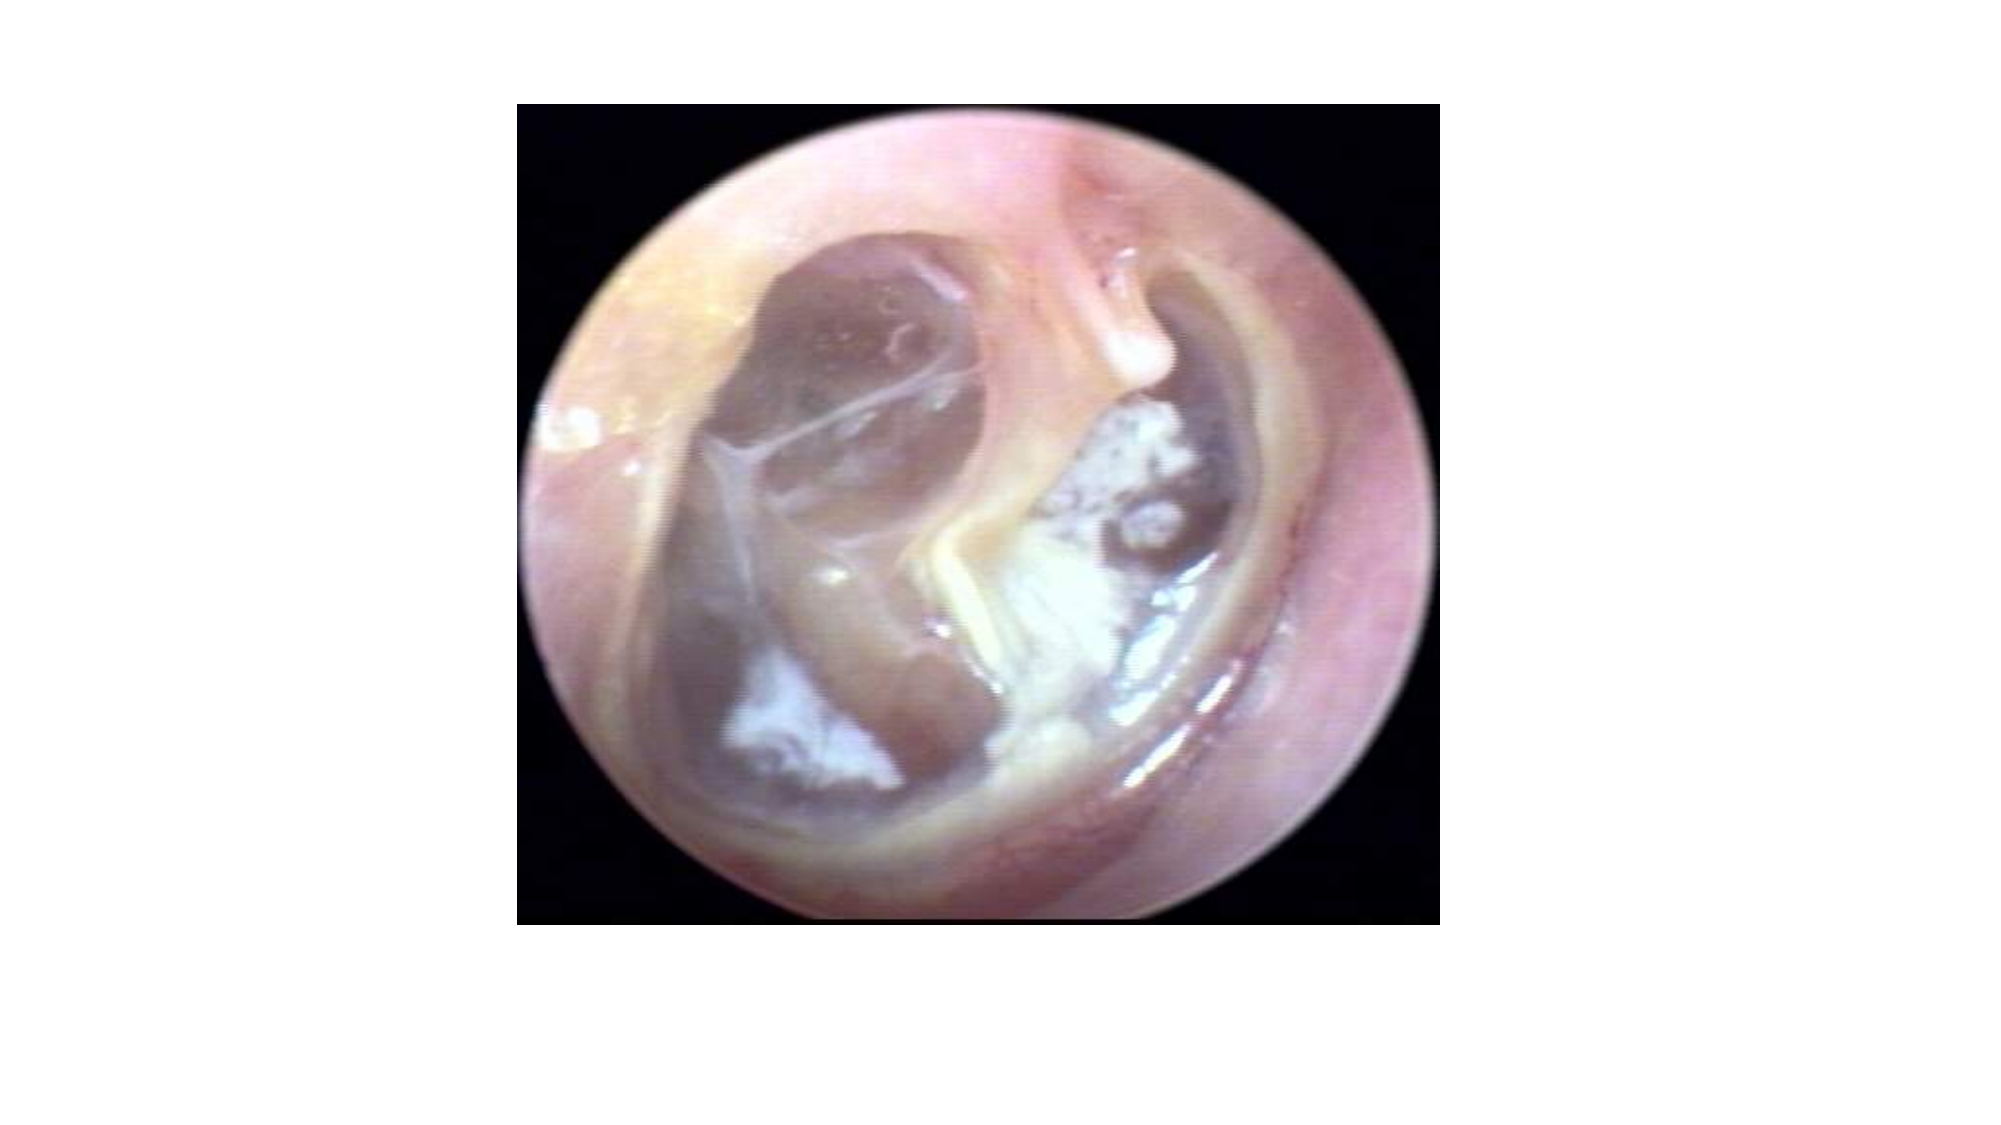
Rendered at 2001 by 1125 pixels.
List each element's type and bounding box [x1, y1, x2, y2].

picture [517, 104, 1440, 925]
